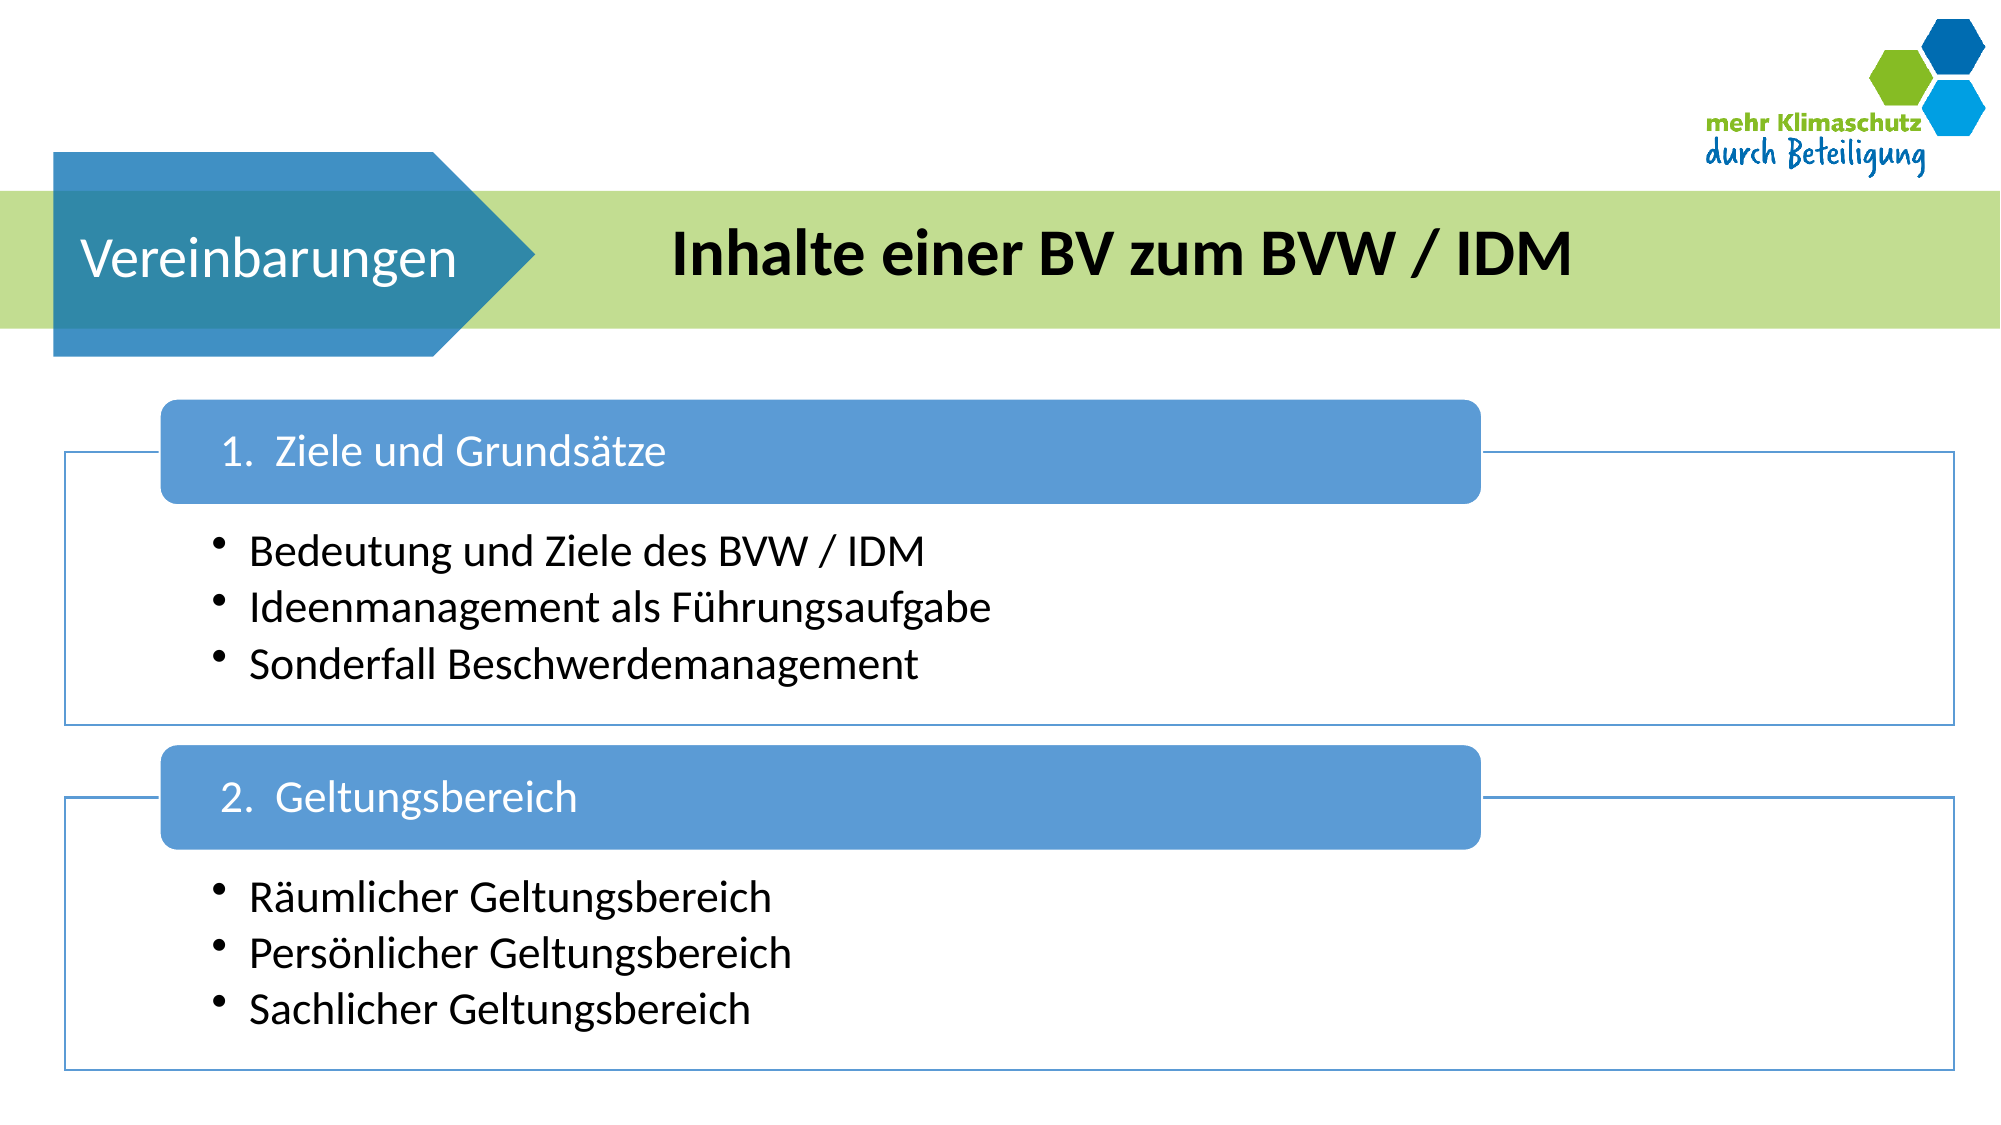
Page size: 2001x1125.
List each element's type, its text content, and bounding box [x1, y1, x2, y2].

text_box Vereinbarungen [52, 151, 537, 358]
picture [1694, 9, 1998, 187]
title Inhalte einer BV zum BVW / IDM [372, 149, 1873, 298]
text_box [65, 396, 1955, 1073]
